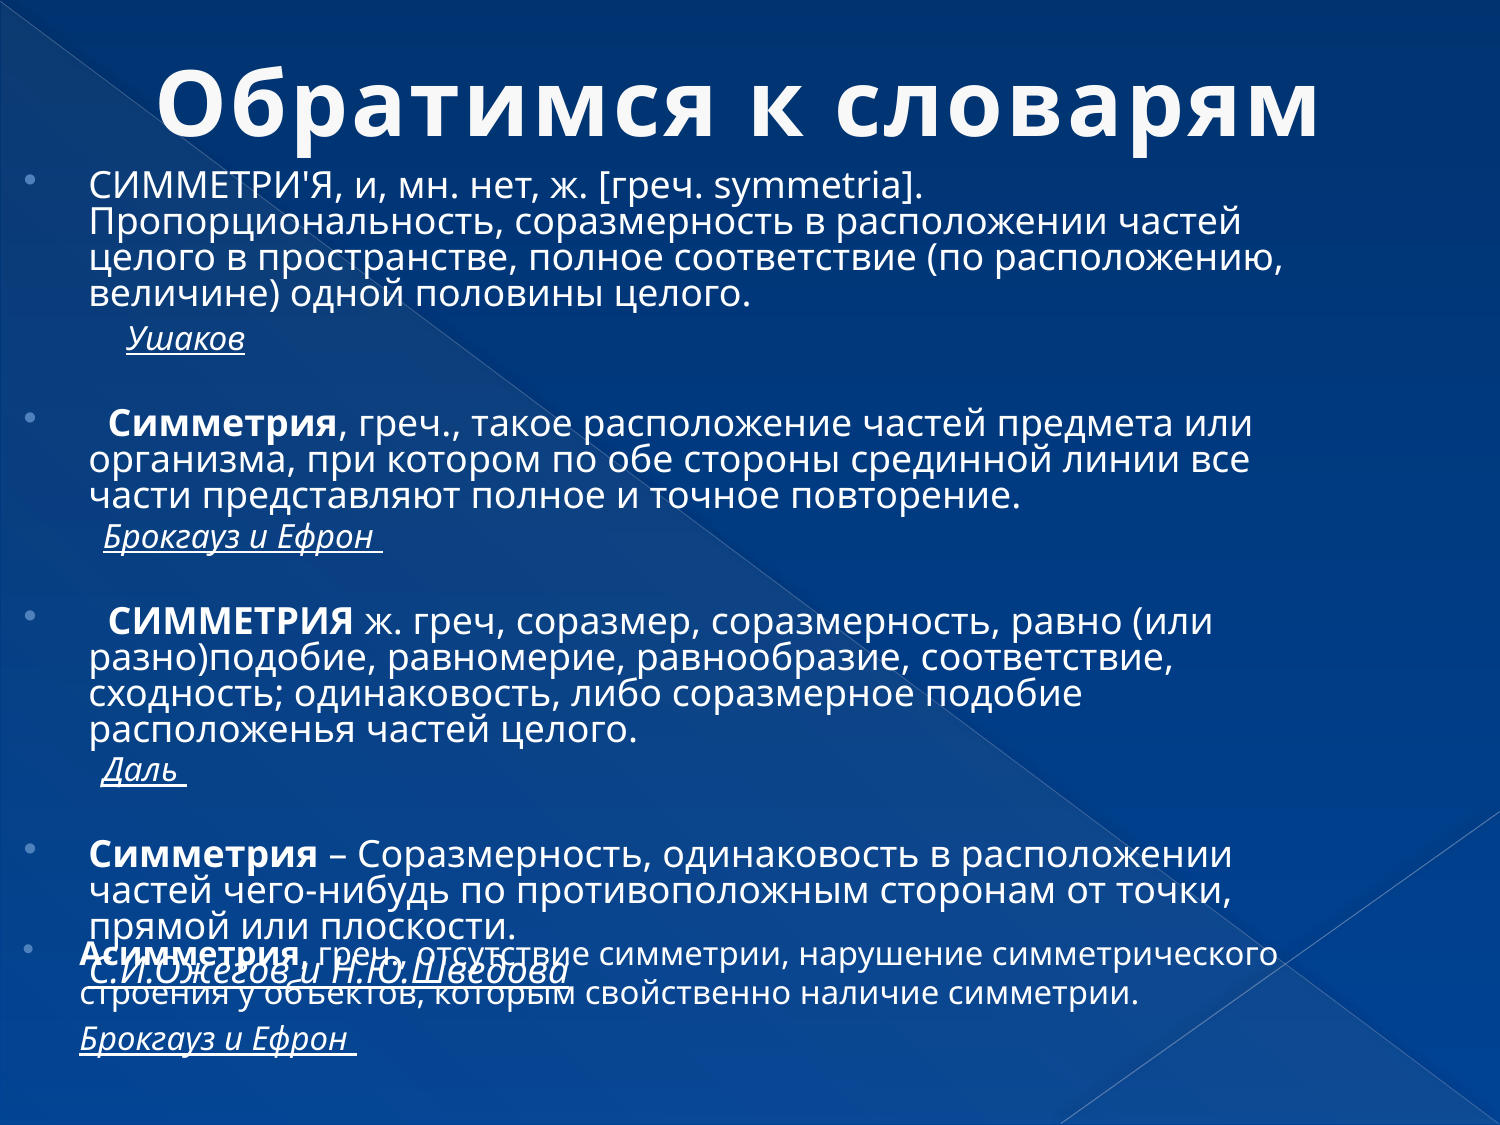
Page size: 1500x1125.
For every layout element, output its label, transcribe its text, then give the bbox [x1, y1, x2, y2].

text_box Асимметрия, греч., отсутствие симметрии, нарушение симметрического строения у объектов, которым свойственно наличие симметрии. Брокгауз и Ефрон [0, 924, 1350, 1088]
list СИММЕТРИ'Я, и, мн. нет, ж. [греч. symmetria]. Пропорциональность, соразмерность в расположении частей целого в пространстве, полное соответствие (по расположению, величине) одной половины целого. Ушаков Симметрия, греч., такое расположение частей предмета или организма, при котором по обе стороны срединной линии все части представляют полное и точное повторение. Брокгауз и Ефрон СИММЕТРИЯ ж. греч, соразмер, соразмерность, равно (или разно)подобие, равномерие, равнообразие, соответствие, сходность; одинаковость, либо соразмерное подобие расположенья частей целого. Даль Симметрия – Соразмерность, одинаковость в расположении частей чего-нибудь по противоположным сторонам от точки, прямой или плоскости. С.И.Ожегов и Н.Ю.Шведова [0, 162, 1350, 913]
text_box Обратимся к словарям [139, 37, 1339, 163]
